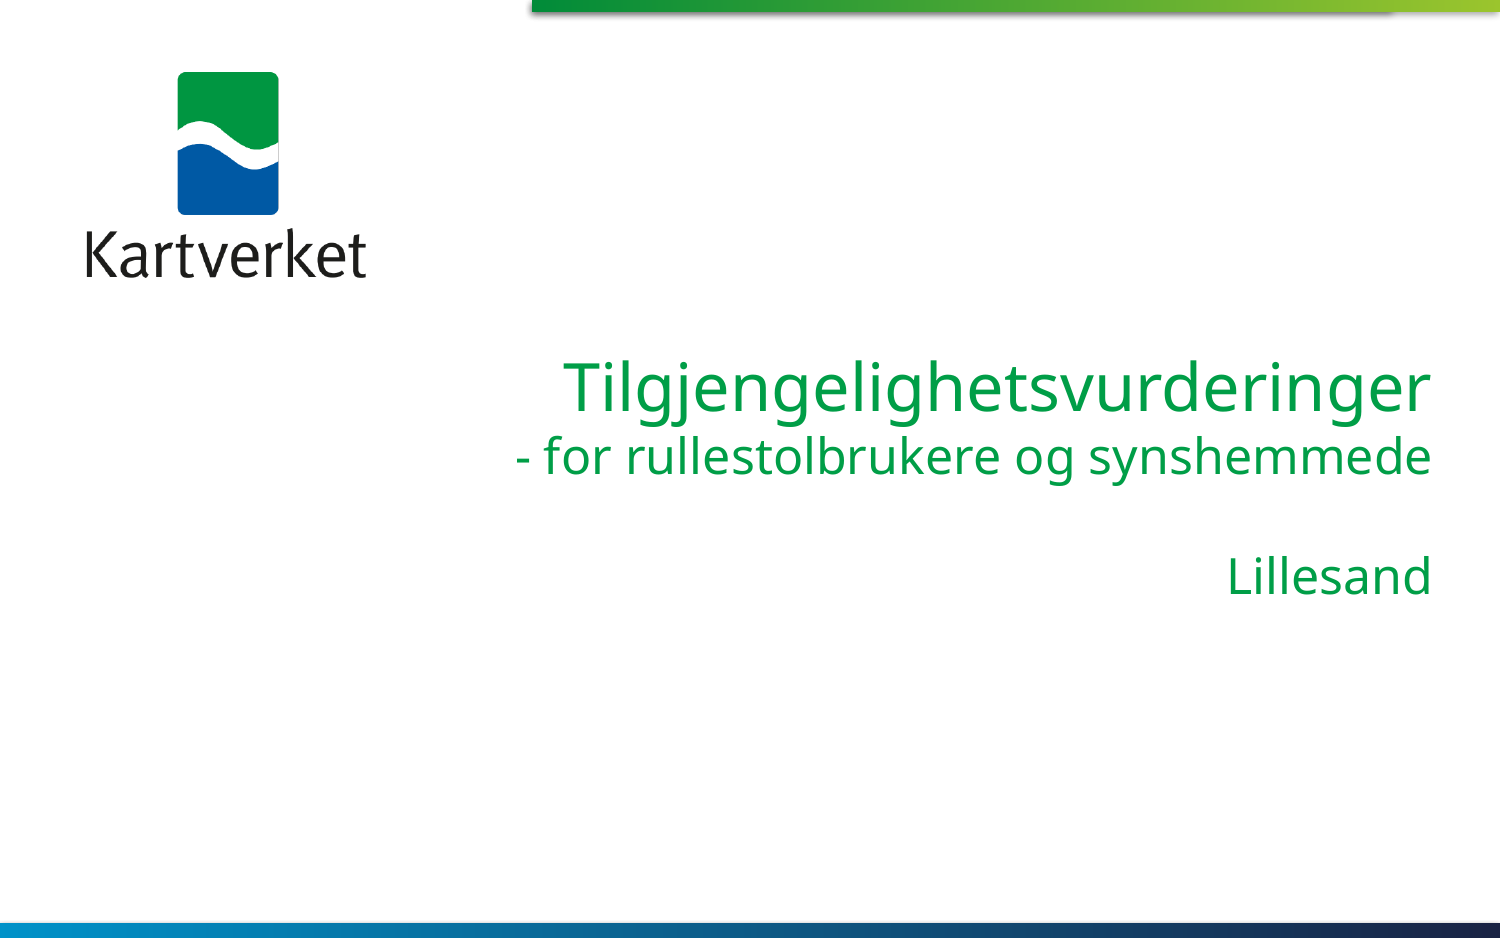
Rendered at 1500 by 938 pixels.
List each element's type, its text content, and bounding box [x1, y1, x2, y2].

text_box Tilgjengelighetsvurderinger - for rullestolbrukere og synshemmede Lillesand [66, 337, 1449, 613]
